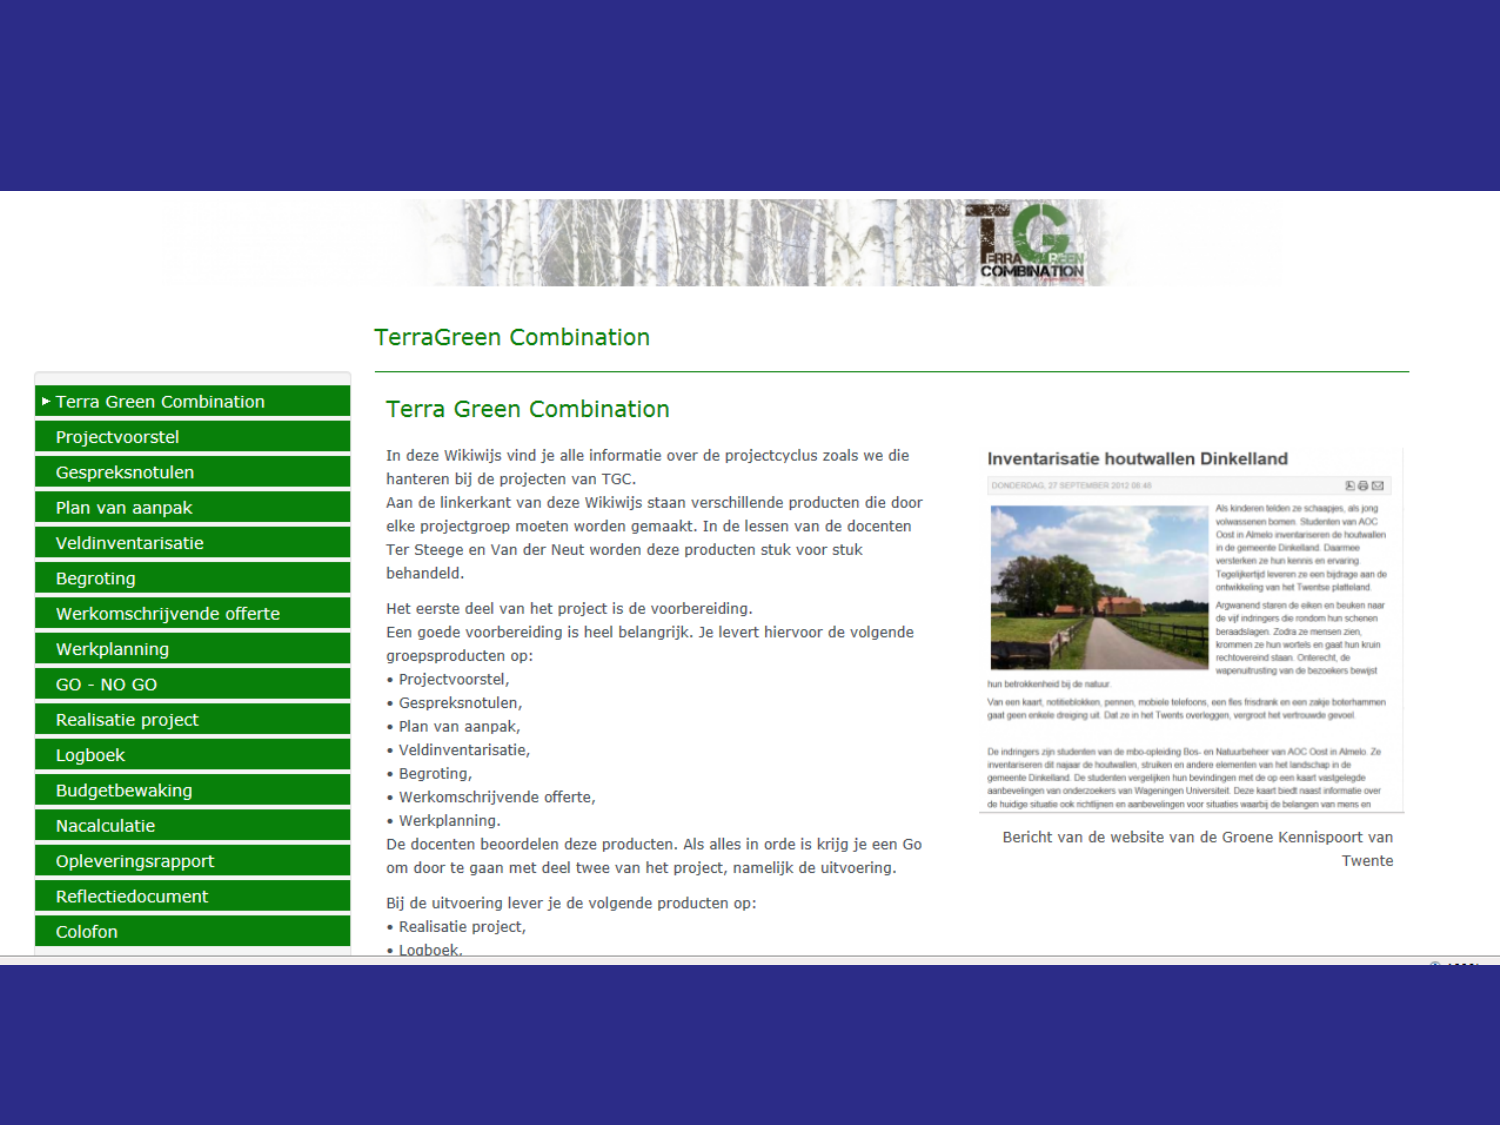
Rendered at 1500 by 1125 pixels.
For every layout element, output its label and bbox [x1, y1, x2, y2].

picture [0, 191, 1500, 965]
